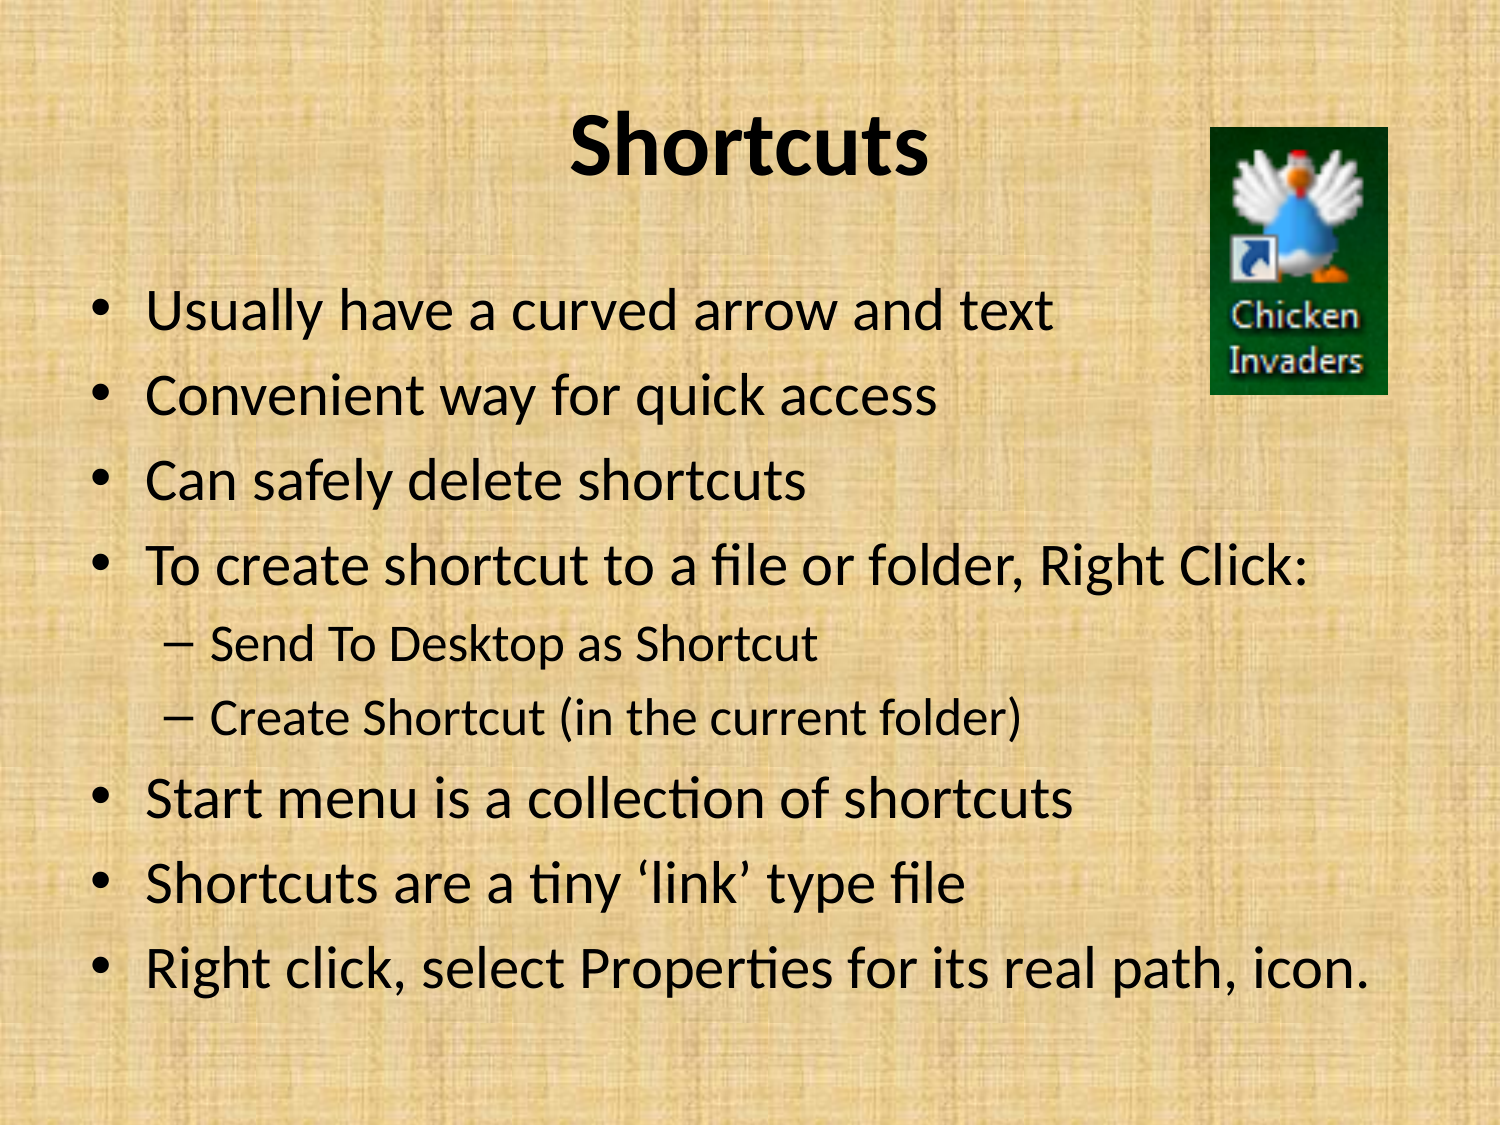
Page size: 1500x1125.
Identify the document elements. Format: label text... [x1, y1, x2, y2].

title Shortcuts [75, 45, 1425, 233]
picture [0, 0, 1500, 1125]
list Usually have a curved arrow and text Convenient way for quick access Can safely delete shortcuts To create shortcut to a file or folder, Right Click: Send To Desktop as Shortcut Create Shortcut (in the current folder) Start menu is a collection of shortcuts Shortcuts are a tiny ‘link’ type file Right click, select Properties for its real path, icon. [75, 262, 1425, 1071]
